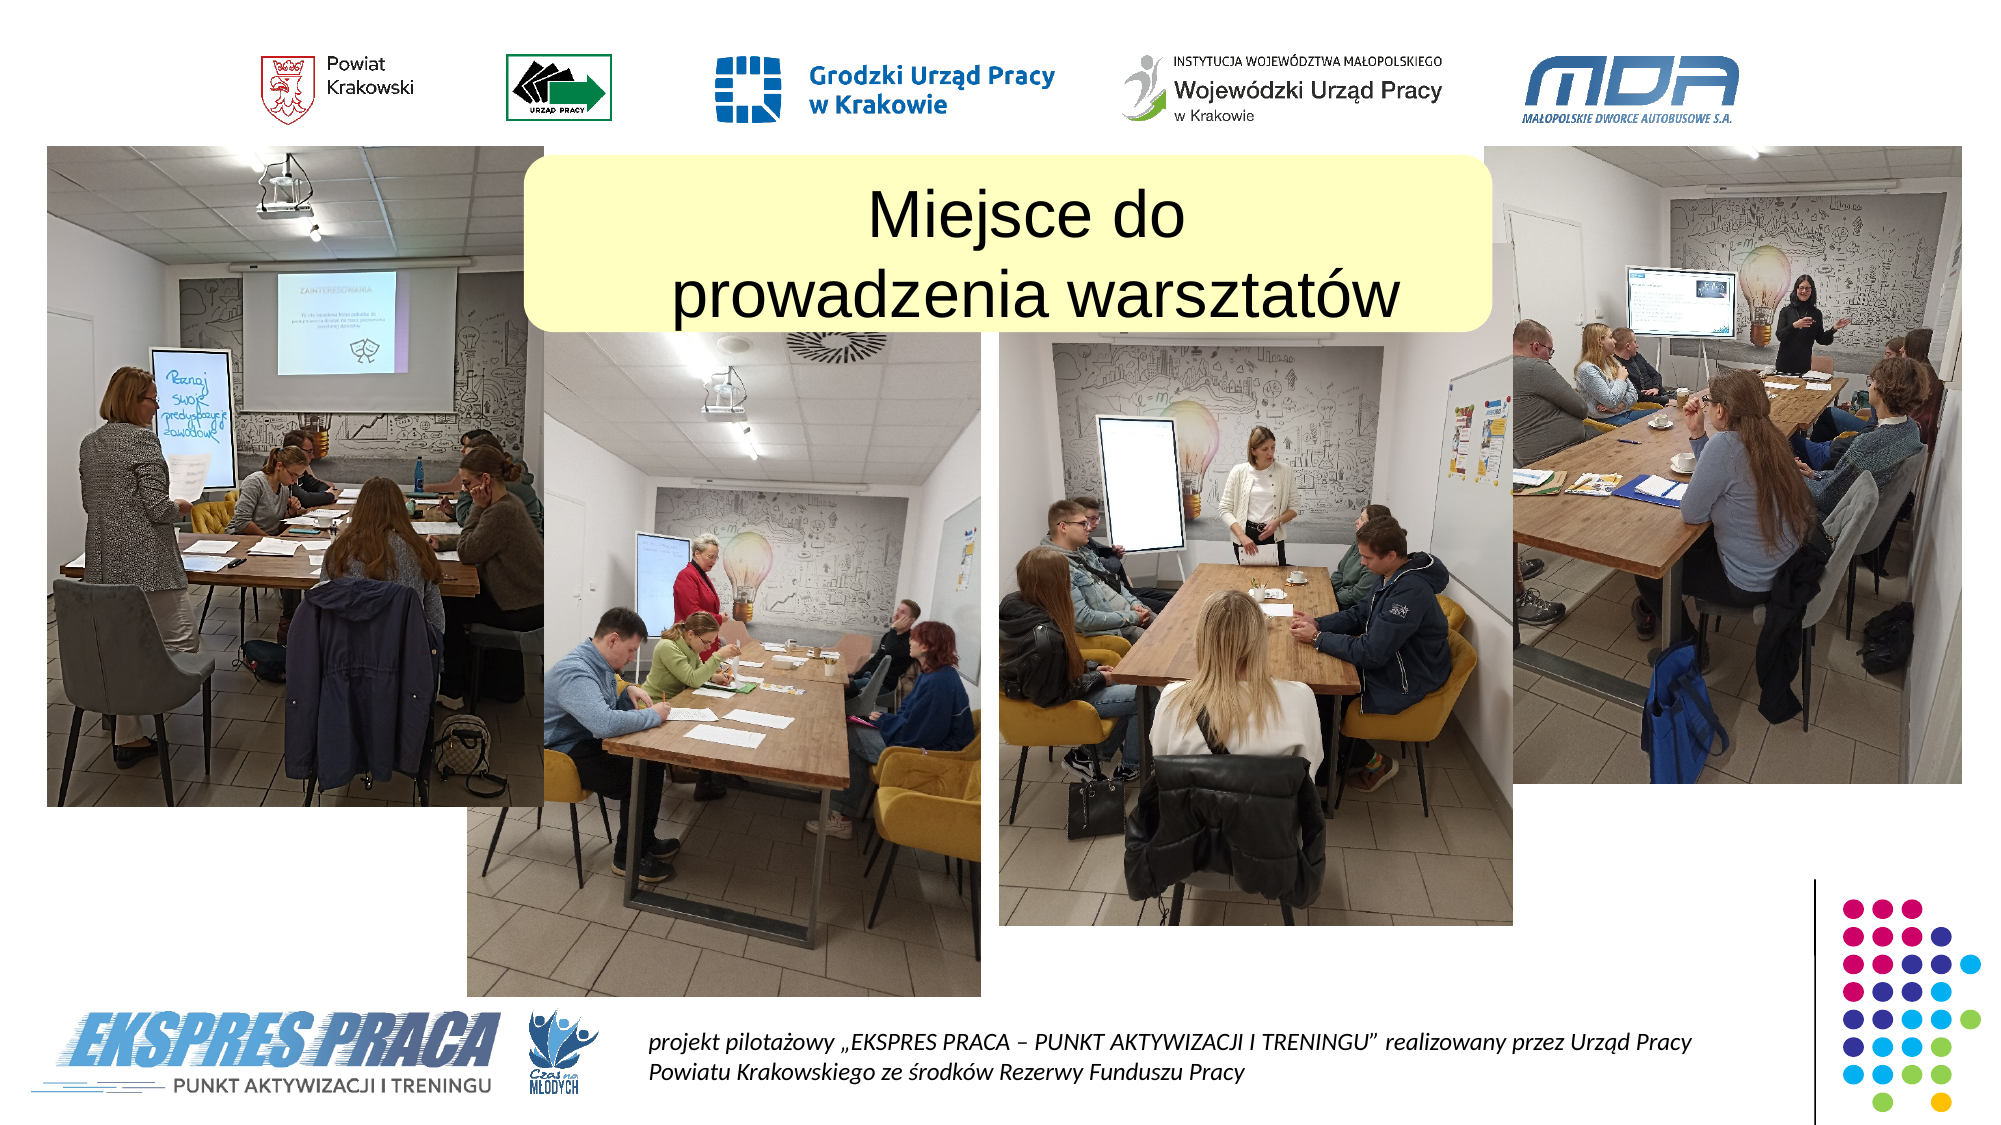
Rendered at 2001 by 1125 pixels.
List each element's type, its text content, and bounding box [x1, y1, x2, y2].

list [47, 146, 544, 807]
picture [261, 56, 413, 125]
picture [506, 54, 612, 121]
text_box Miejsce do prowadzenia warsztatów [549, 154, 1478, 333]
picture [1120, 54, 1442, 121]
picture [31, 1011, 501, 1093]
picture [1522, 56, 1739, 123]
picture [715, 56, 1055, 123]
picture [467, 314, 981, 998]
picture [529, 1006, 599, 1094]
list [1483, 146, 1963, 784]
picture [999, 243, 1513, 927]
